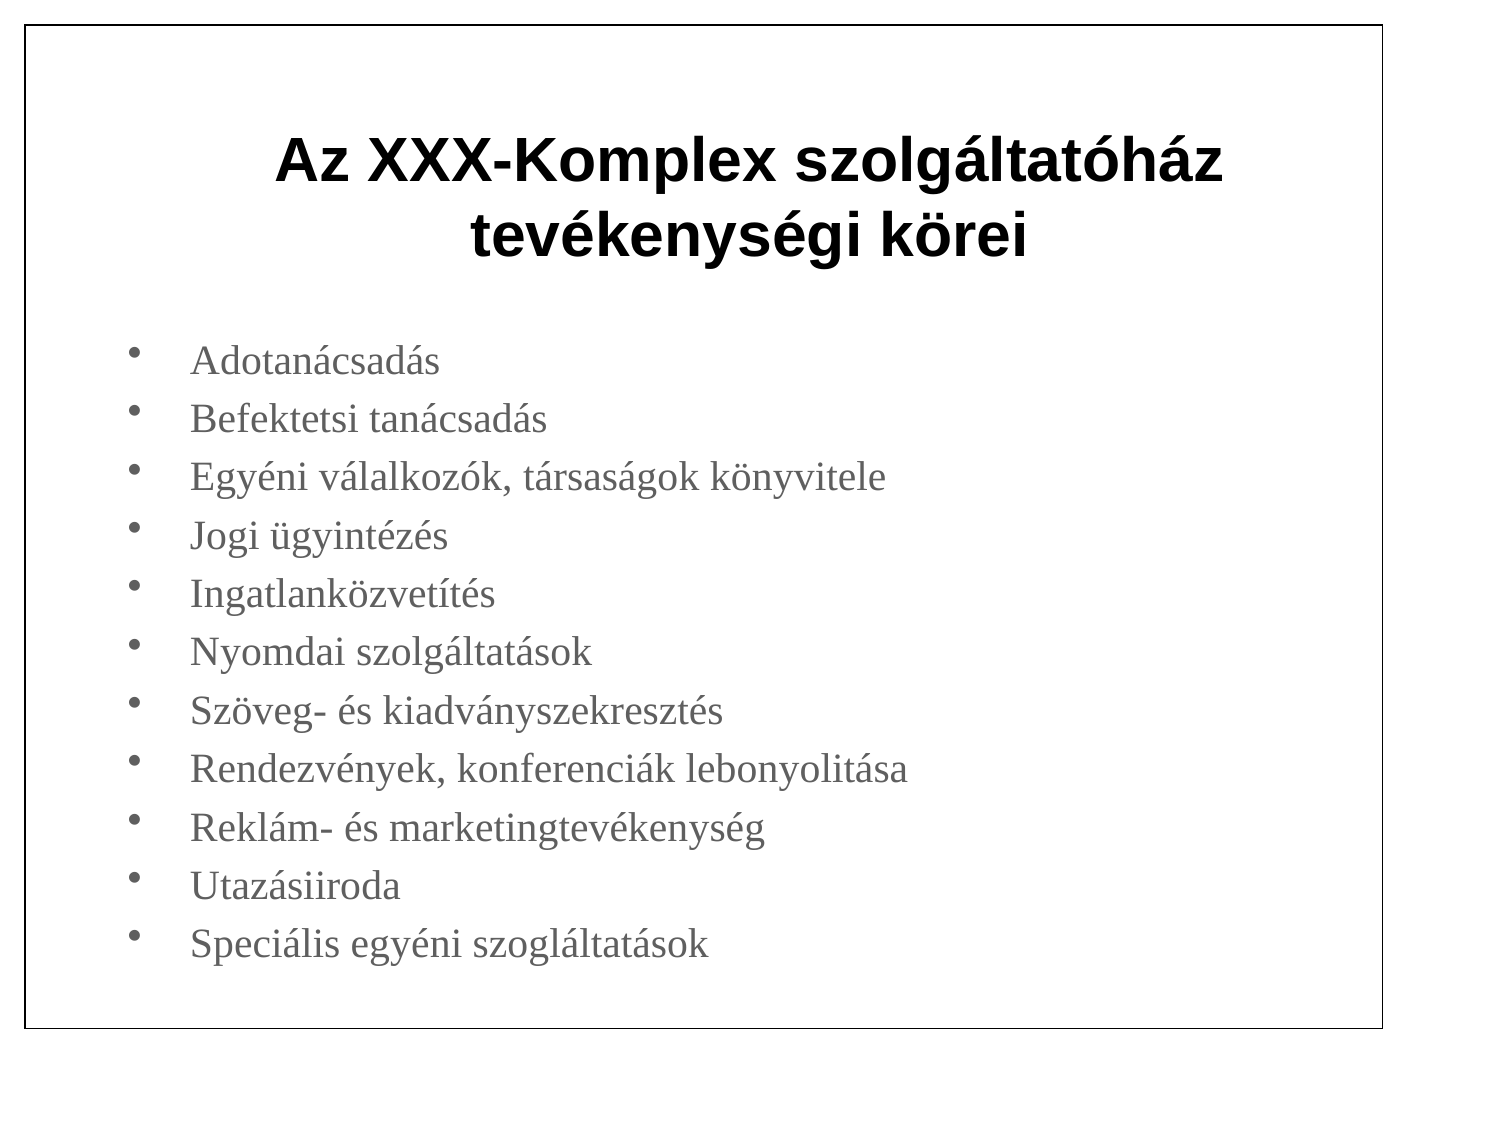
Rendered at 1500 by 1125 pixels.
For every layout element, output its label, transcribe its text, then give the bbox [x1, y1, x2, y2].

list Adotanácsadás Befektetsi tanácsadás Egyéni válalkozók, társaságok könyvitele Jogi ügyintézés Ingatlanközvetítés Nyomdai szolgáltatások Szöveg- és kiadványszekresztés Rendezvények, konferenciák lebonyolitása Reklám- és marketingtevékenység Utazásiiroda Speciális egyéni szogláltatások [112, 324, 1388, 1001]
title Az XXX-Komplex szolgáltatóház tevékenységi körei [112, 99, 1388, 288]
